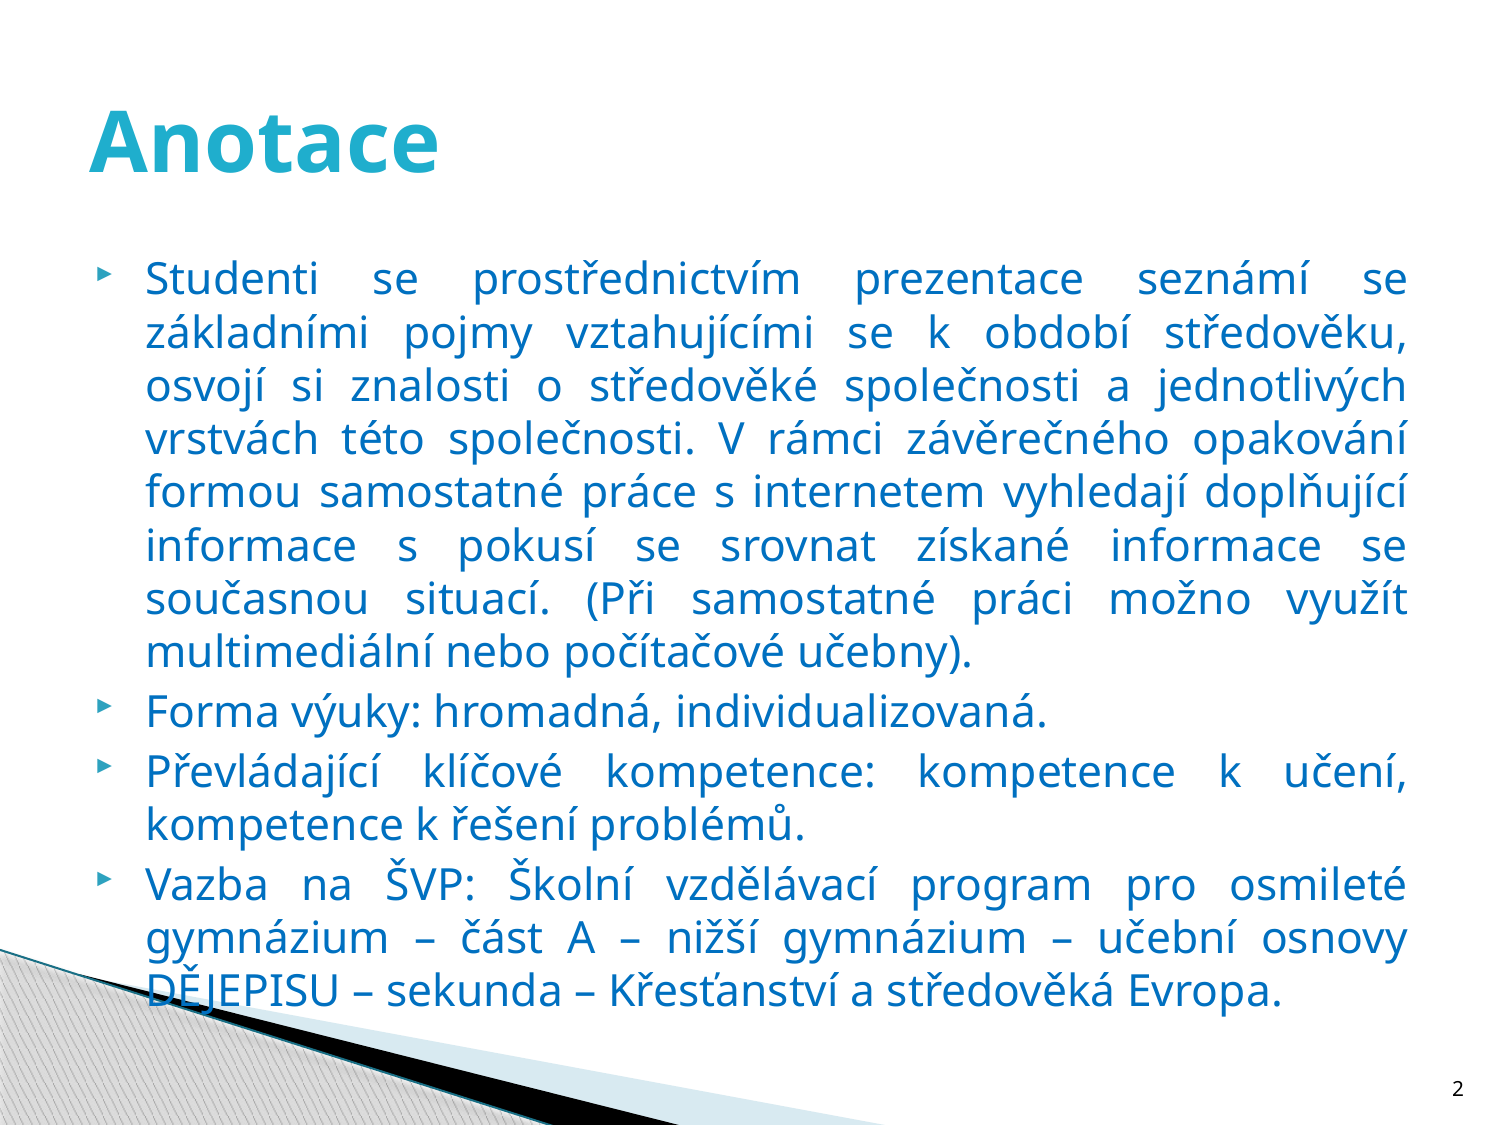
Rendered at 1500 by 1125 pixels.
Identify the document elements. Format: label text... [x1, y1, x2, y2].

title Anotace [75, 45, 1425, 233]
slide_number 2 [1418, 1051, 1479, 1112]
list Studenti se prostřednictvím prezentace seznámí se základními pojmy vztahujícími se k období středověku, osvojí si znalosti o středověké společnosti a jednotlivých vrstvách této společnosti. V rámci závěrečného opakování formou samostatné práce s internetem vyhledají doplňující informace s pokusí se srovnat získané informace se současnou situací. (Při samostatné práci možno využít multimediální nebo počítačové učebny). Forma výuky: hromadná, individualizovaná. Převládající klíčové kompetence: kompetence k učení, kompetence k řešení problémů. Vazba na ŠVP: Školní vzdělávací program pro osmileté gymnázium – část A – nižší gymnázium – učební osnovy DĚJEPISU – sekunda – Křesťanství a středověká Evropa. [75, 243, 1425, 1035]
